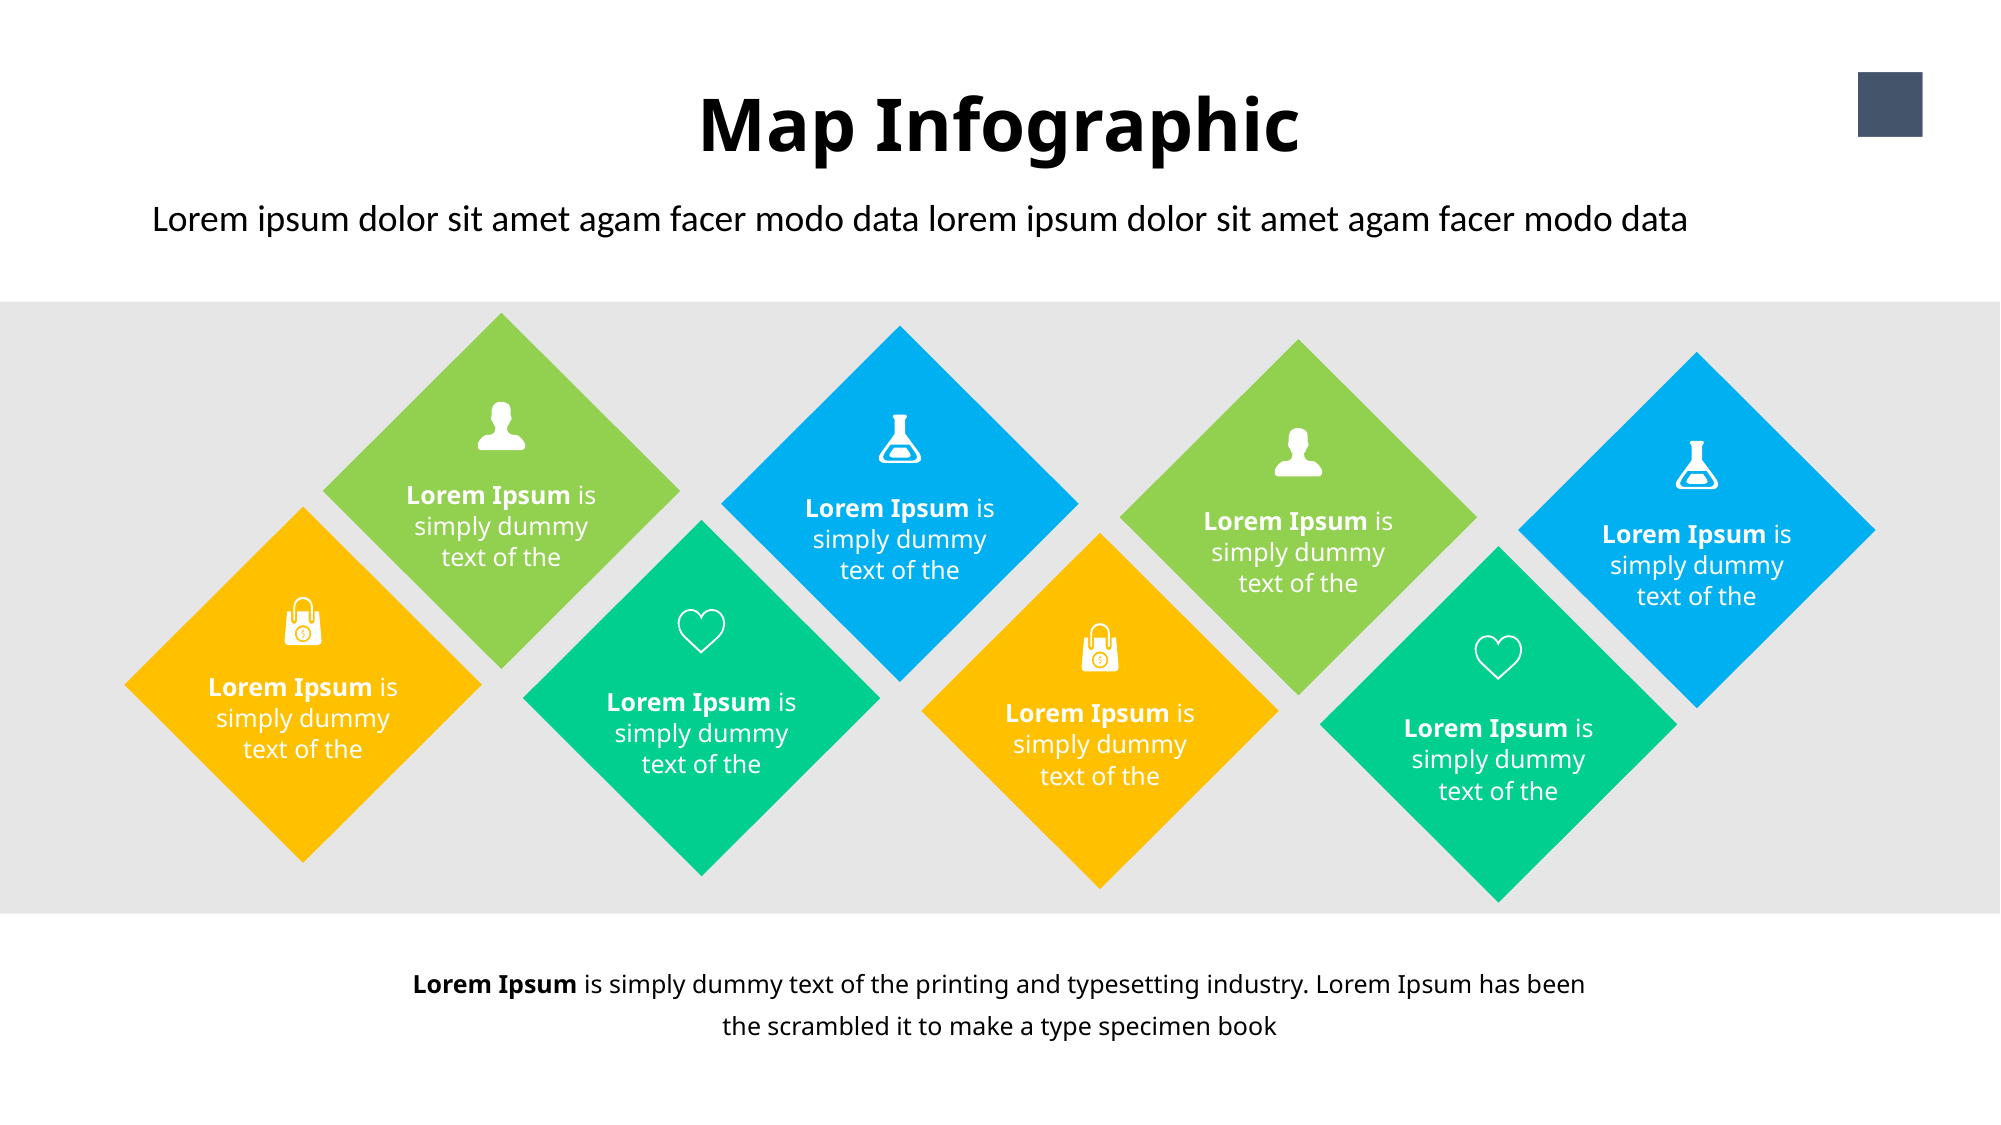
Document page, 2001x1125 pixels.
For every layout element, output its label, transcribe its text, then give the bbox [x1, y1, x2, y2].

title Map Infographic [137, 72, 1863, 184]
text_box [1863, 130, 1924, 138]
text_box [0, 301, 2000, 915]
slide_number 8 [1863, 78, 1927, 130]
subtitle Lorem ipsum dolor sit amet agam facer modo data lorem ipsum dolor sit amet agam facer modo data [137, 186, 1863, 227]
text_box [124, 312, 1876, 903]
text_box Lorem Ipsum is simply dummy text of the printing and typesetting industry. Lorem Ipsum has been the scrambled it to make a type specimen book [377, 949, 1623, 1048]
text_box [1857, 71, 1924, 78]
